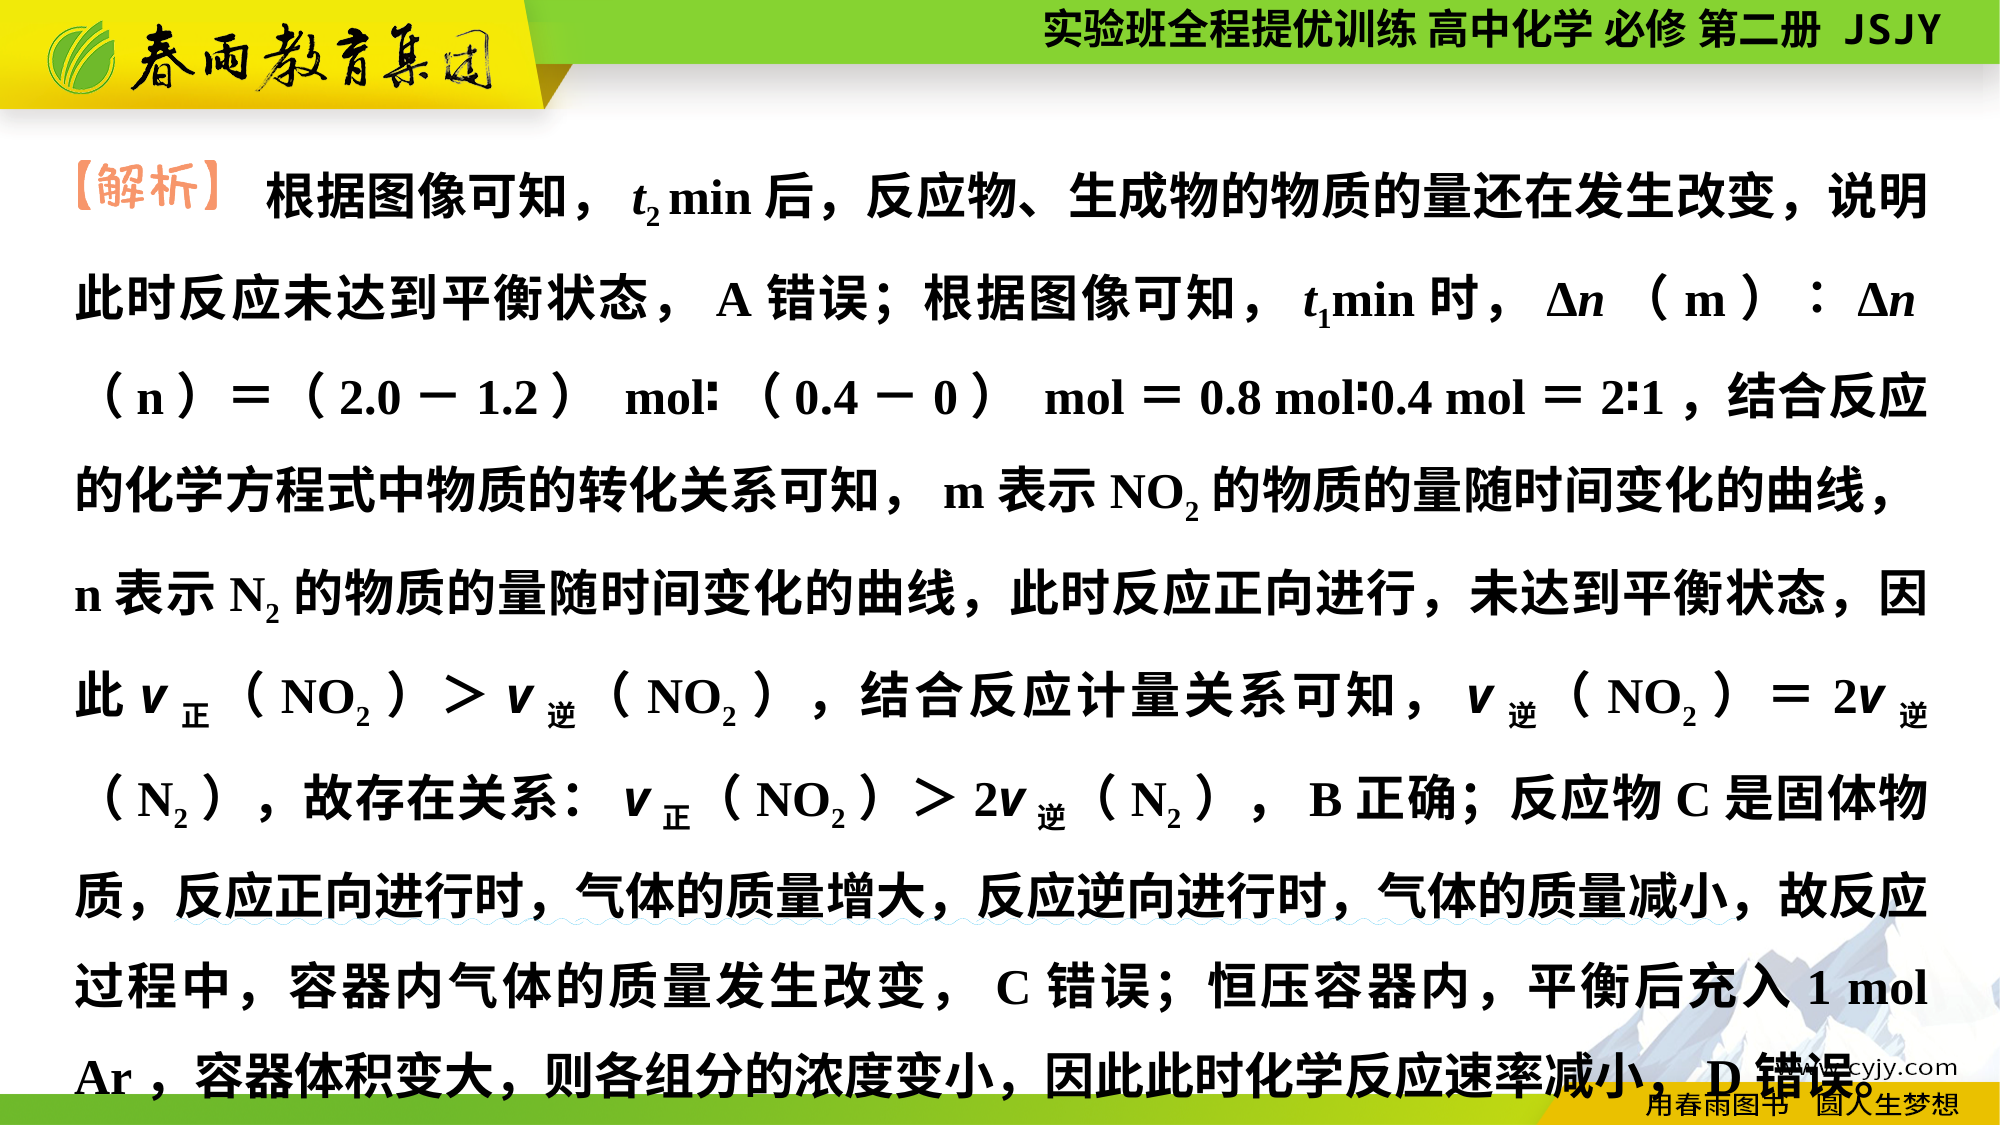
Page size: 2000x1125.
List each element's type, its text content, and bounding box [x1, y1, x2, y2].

list 根据图像可知，t2 min后，反应物、生成物的物质的量还在发生改变，说明此时反应未达到平衡状态，A错误；根据图像可知，t1min时，Δn（m）∶Δn（n）＝（2.0－1.2） mol∶（0.4－0） mol＝0.8 mol∶0.4 mol＝2∶1，结合反应的化学方程式中物质的转化关系可知，m表示NO2的物质的量随时间变化的曲线，n表示N2的物质的量随时间变化的曲线，此时反应正向进行，未达到平衡状态，因此v正（NO2）＞v逆（NO2），结合反应计量关系可知，v逆（NO2）＝2v逆（N2），故存在关系：v正（NO2）＞2v逆（N2），B正确；反应物C是固体物质，反应正向进行时，气体的质量增大，反应逆向进行时，气体的质量减小，故反应过程中，容器内气体的质量发生改变，C错误；恒压容器内，平衡后充入1 mol Ar，容器体积变大，则各组分的浓度变小，因此此时化学反应速率减小，D错误。 [59, 122, 1944, 1047]
picture [0, 0, 2000, 1125]
